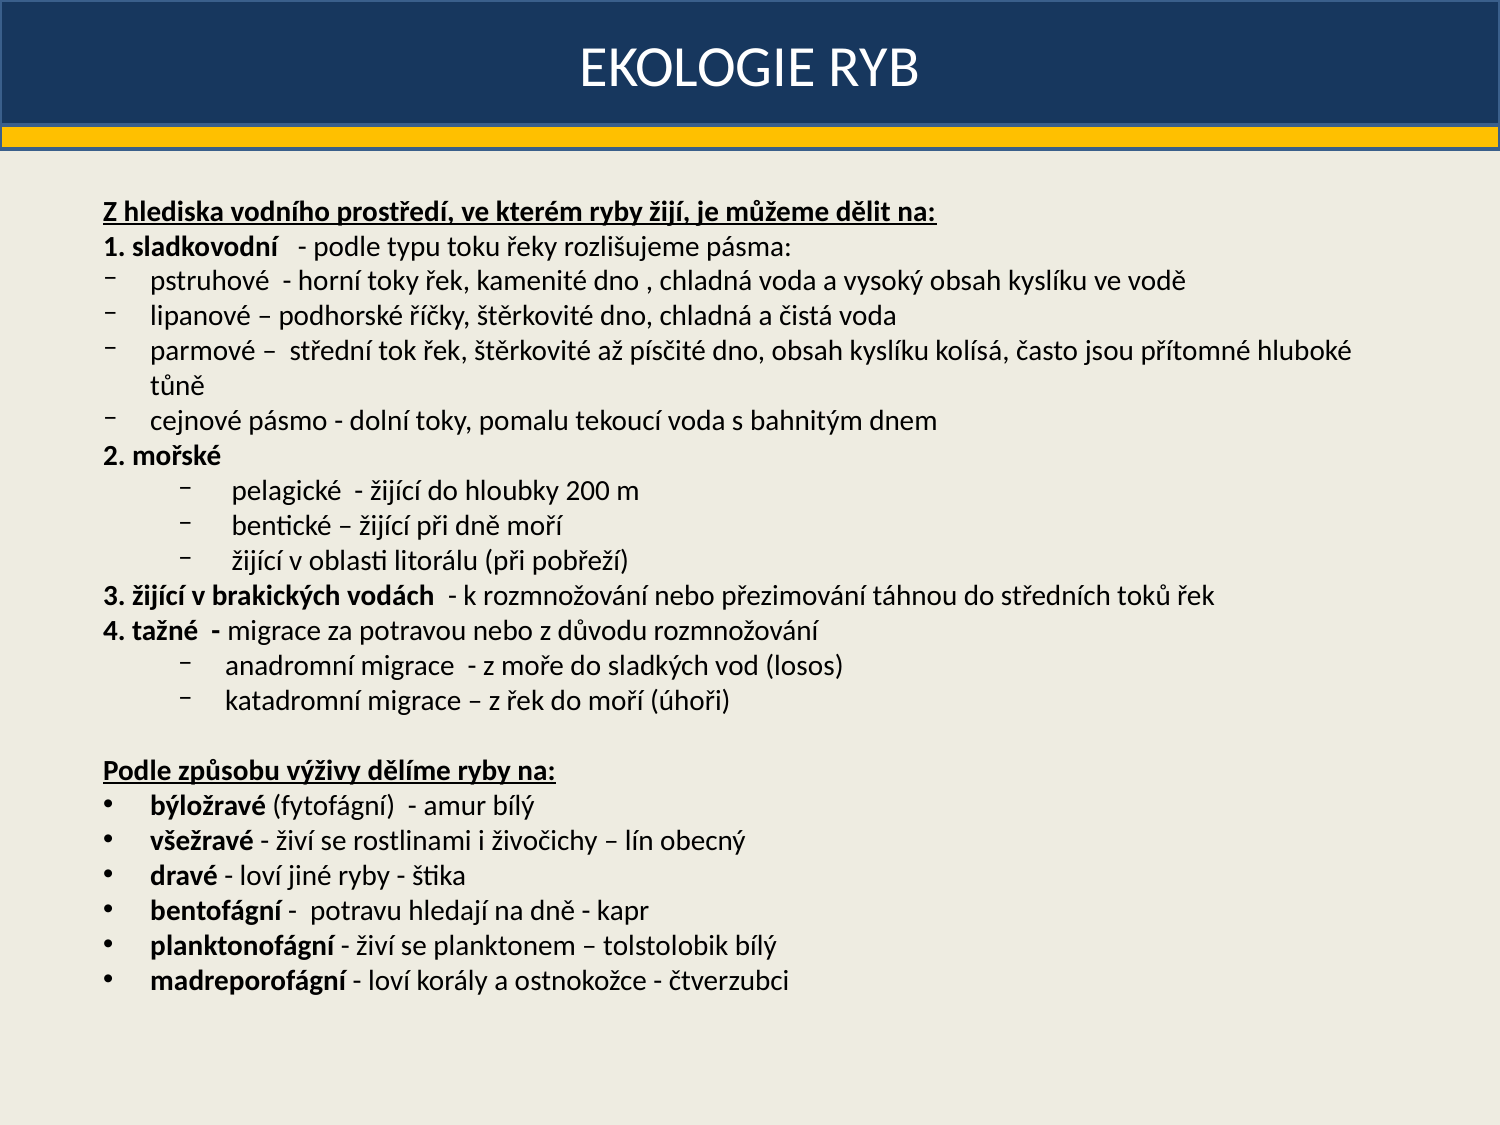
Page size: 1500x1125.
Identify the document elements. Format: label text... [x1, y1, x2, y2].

text_box [0, 123, 1500, 151]
text_box EKOLOGIE RYB [0, 0, 1500, 123]
text_box Z hlediska vodního prostředí, ve kterém ryby žijí, je můžeme dělit na: 1. sladkovodní - podle typu toku řeky rozlišujeme pásma: pstruhové - horní toky řek, kamenité dno , chladná voda a vysoký obsah kyslíku ve vodě lipanové – podhorské říčky, štěrkovité dno, chladná a čistá voda parmové – střední tok řek, štěrkovité až písčité dno, obsah kyslíku kolísá, často jsou přítomné hluboké tůně cejnové pásmo - dolní toky, pomalu tekoucí voda s bahnitým dnem 2. mořské pelagické - žijící do hloubky 200 m bentické – žijící při dně moří žijící v oblasti litorálu (při pobřeží) 3. žijící v brakických vodách - k rozmnožování nebo přezimování táhnou do středních toků řek 4. tažné - migrace za potravou nebo z důvodu rozmnožování anadromní migrace - z moře do sladkých vod (losos) katadromní migrace – z řek do moří (úhoři) Podle způsobu výživy dělíme ryby na: býložravé (fytofágní) - amur bílý všežravé - živí se rostlinami i živočichy – lín obecný dravé - loví jiné ryby - štika bentofágní - potravu hledají na dně - kapr planktonofágní - živí se planktonem – tolstolobik bílý madreporofágní - loví korály a ostnokožce - čtverzubci [88, 184, 1400, 1125]
